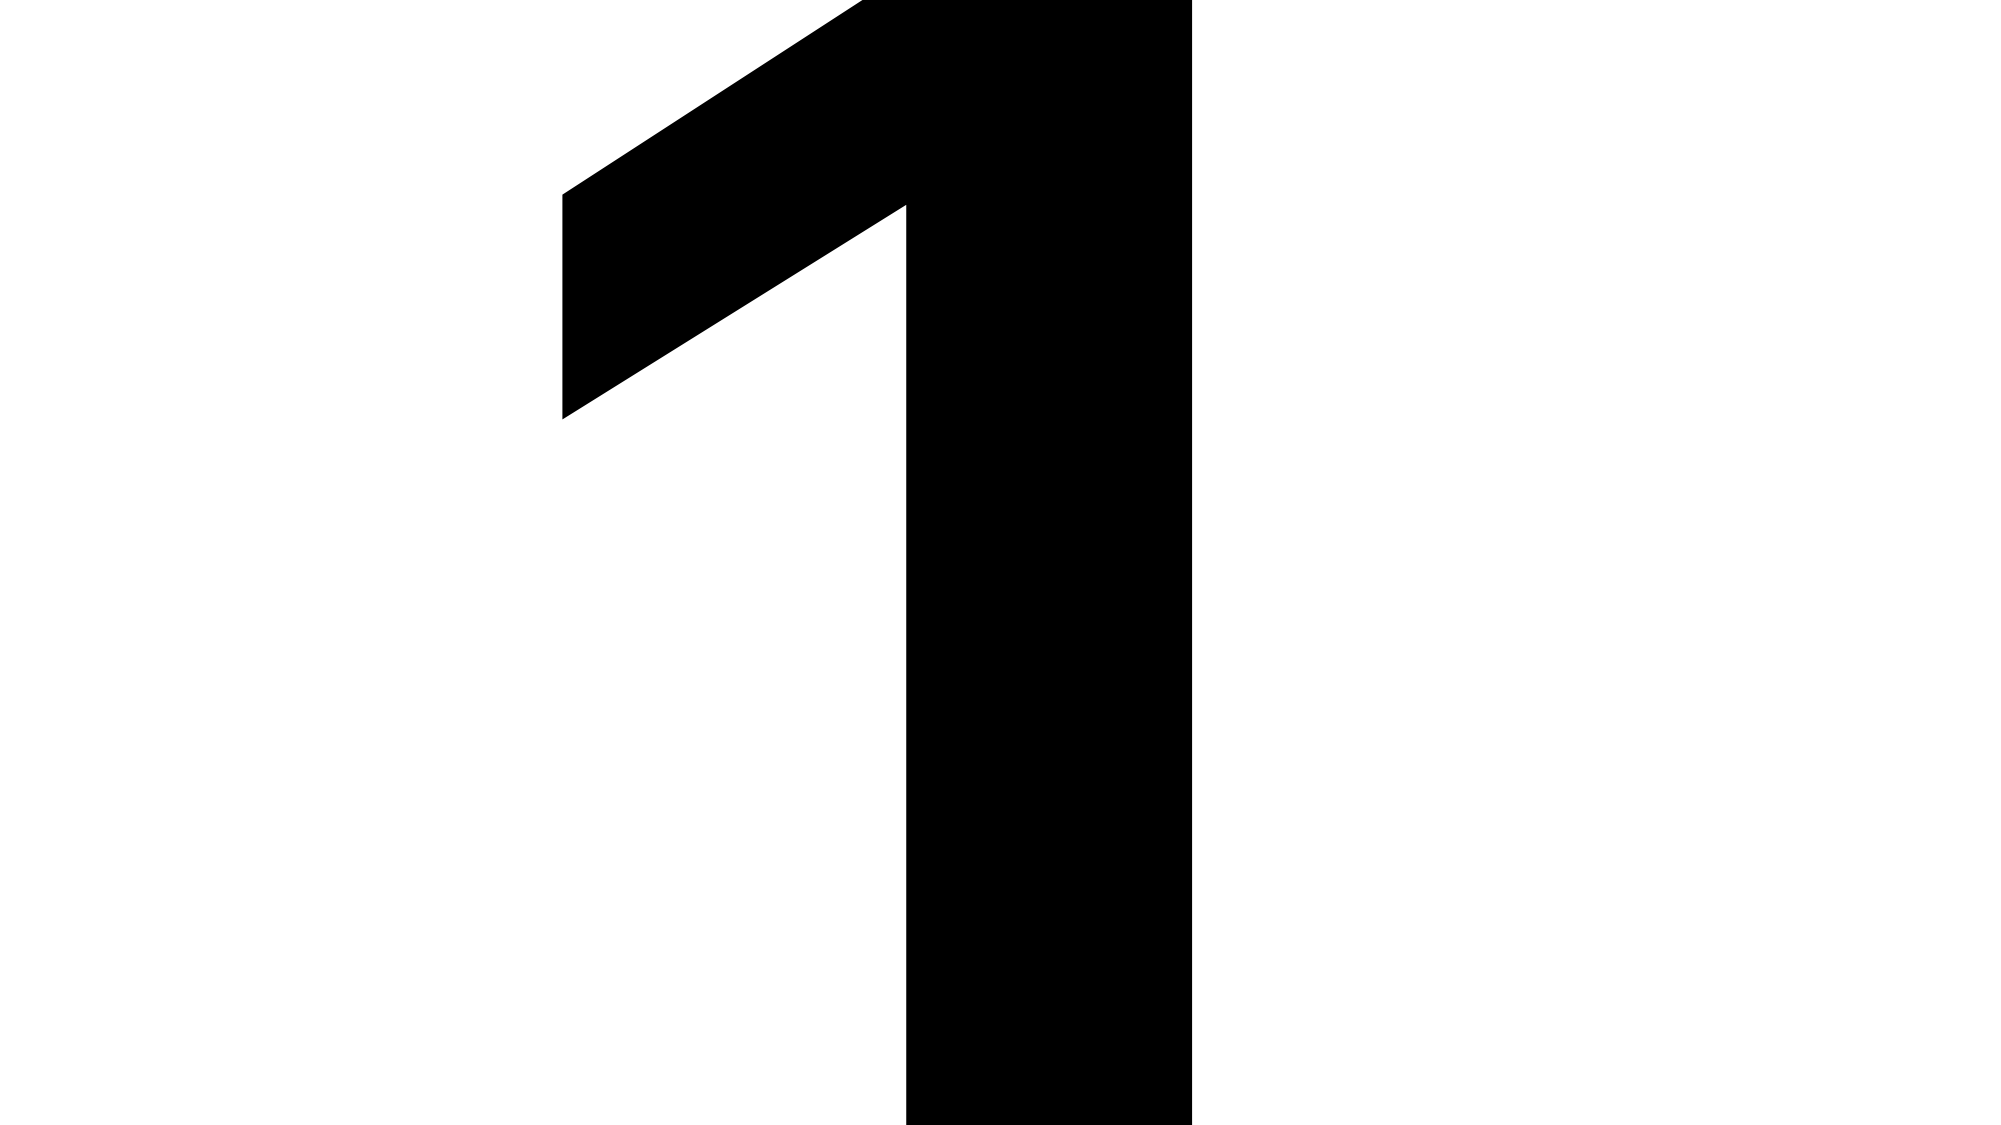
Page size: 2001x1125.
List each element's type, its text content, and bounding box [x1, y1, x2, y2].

text_box 1 [405, 0, 1595, 1125]
